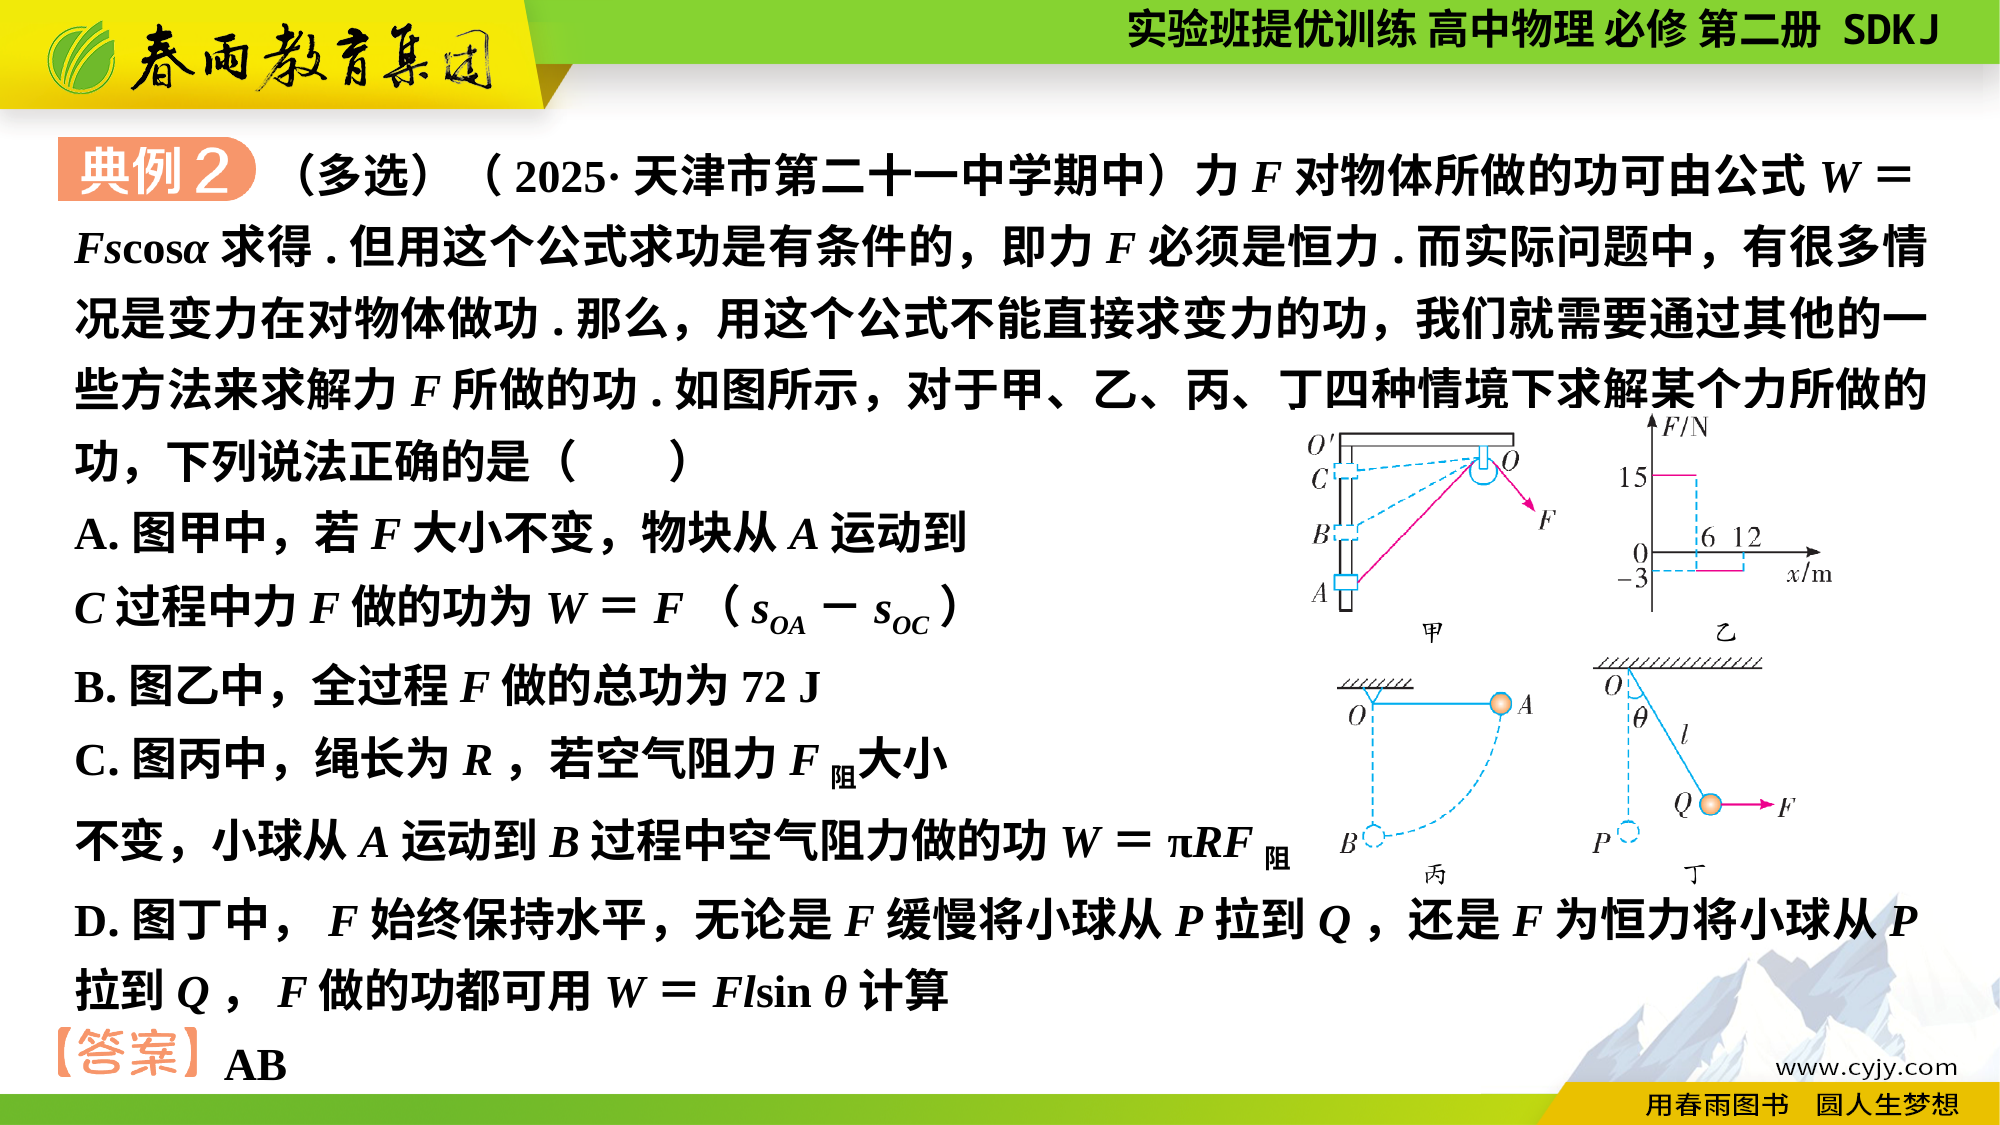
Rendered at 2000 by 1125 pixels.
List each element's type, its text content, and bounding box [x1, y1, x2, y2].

picture [0, 0, 2000, 1125]
text_box AB [209, 999, 303, 1097]
